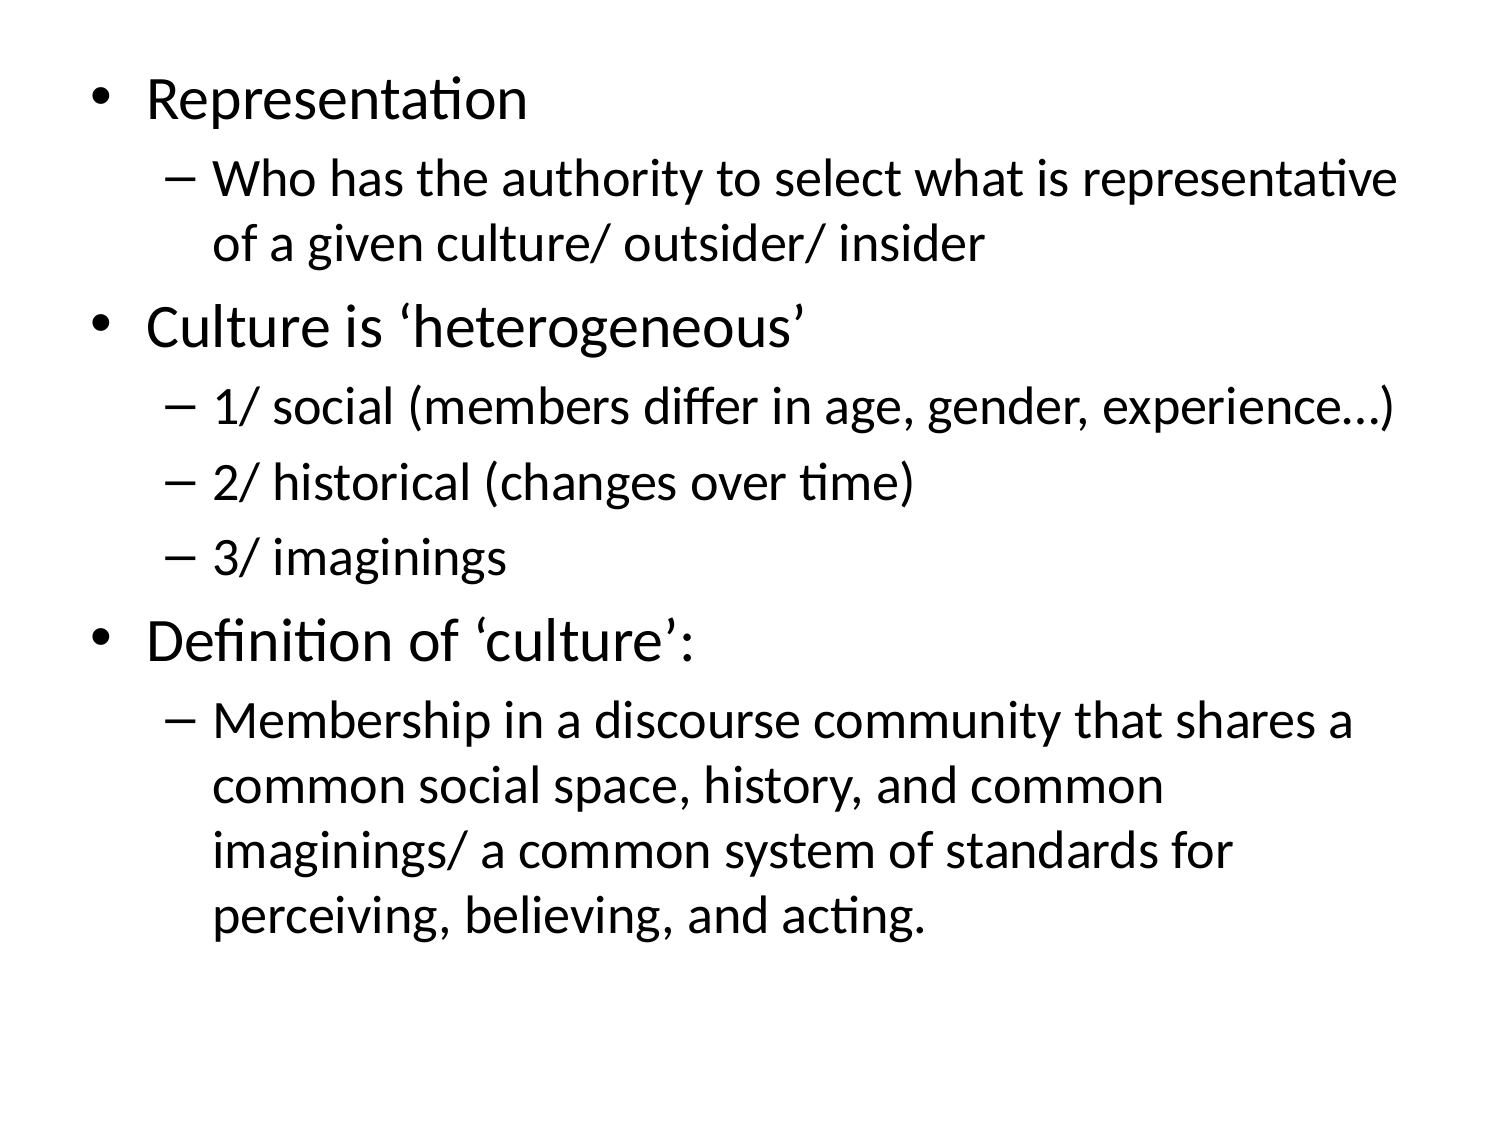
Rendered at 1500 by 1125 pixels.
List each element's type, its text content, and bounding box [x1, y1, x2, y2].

list Representation Who has the authority to select what is representative of a given culture/ outsider/ insider Culture is ‘heterogeneous’ 1/ social (members differ in age, gender, experience…) 2/ historical (changes over time) 3/ imaginings Definition of ‘culture’: Membership in a discourse community that shares a common social space, history, and common imaginings/ a common system of standards for perceiving, believing, and acting. [75, 50, 1425, 1005]
